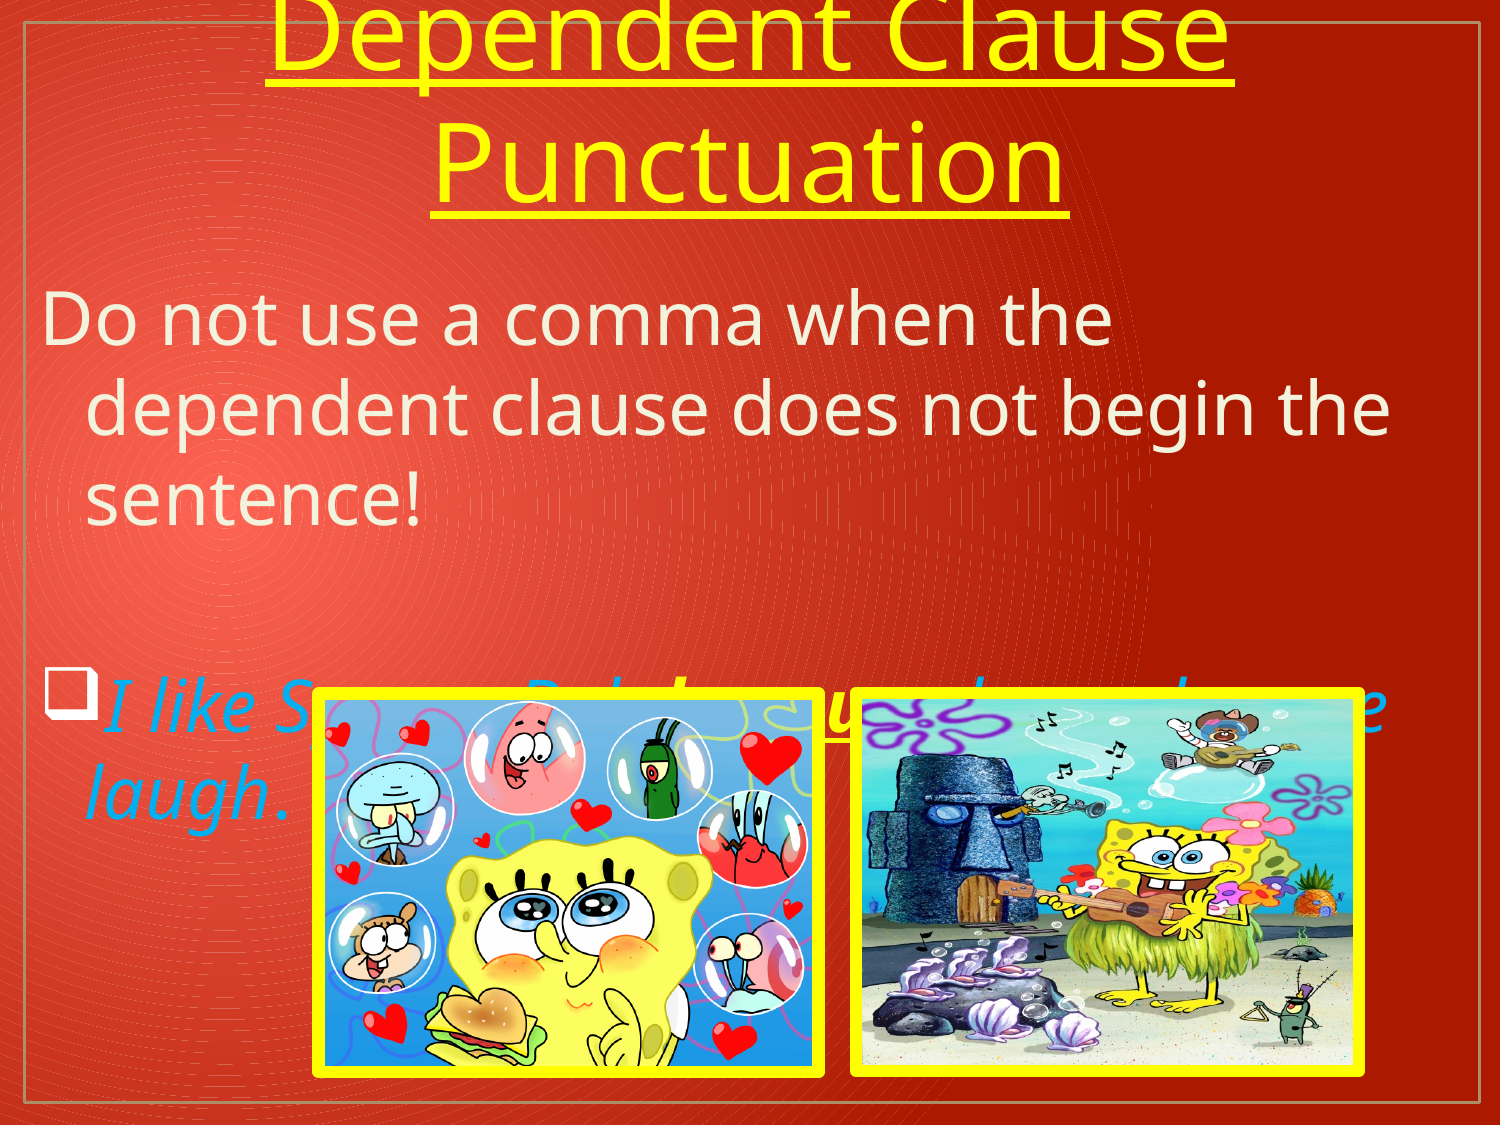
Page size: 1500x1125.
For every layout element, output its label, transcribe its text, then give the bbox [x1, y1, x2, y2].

title Dependent Clause Punctuation [0, 45, 1500, 233]
list Do not use a comma when the dependent clause does not begin the sentence! I like SpongeBob because he makes me laugh. [24, 262, 1475, 1005]
picture [324, 699, 813, 1066]
picture [862, 698, 1353, 1065]
